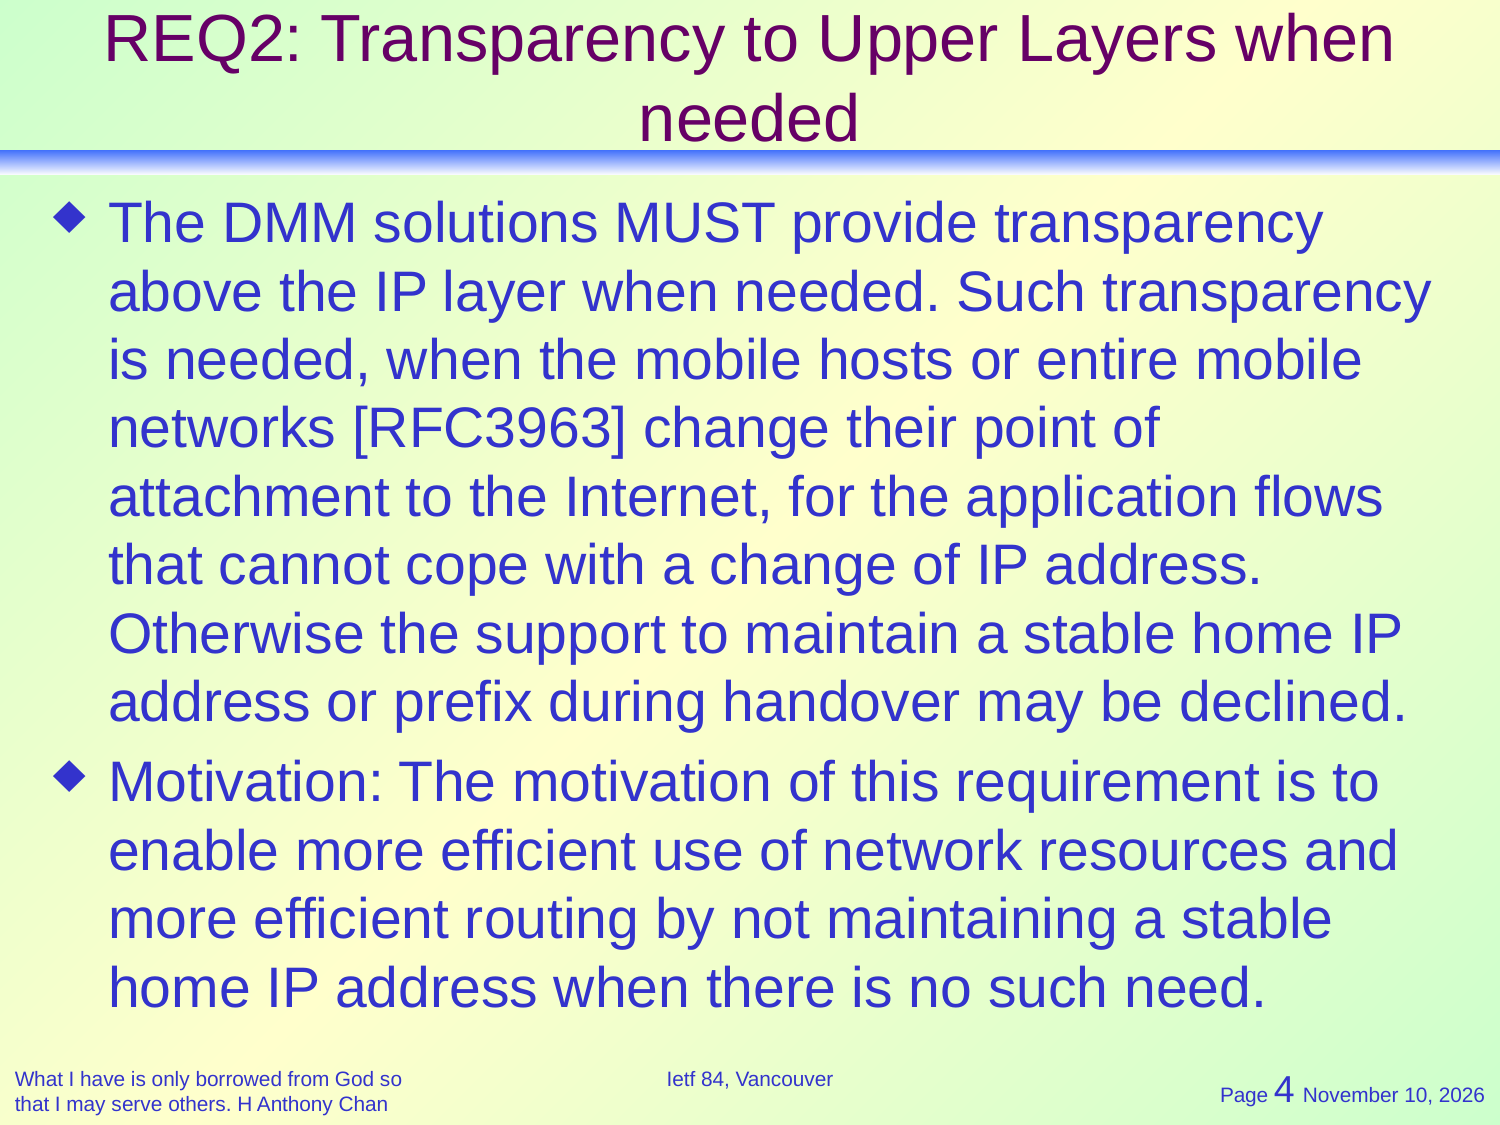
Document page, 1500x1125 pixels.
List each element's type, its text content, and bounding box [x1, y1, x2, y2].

list The DMM solutions MUST provide transparency above the IP layer when needed. Such transparency is needed, when the mobile hosts or entire mobile networks [RFC3963] change their point of attachment to the Internet, for the application flows that cannot cope with a change of IP address. Otherwise the support to maintain a stable home IP address or prefix during handover may be declined. Motivation: The motivation of this requirement is to enable more efficient use of network resources and more efficient routing by not maintaining a stable home IP address when there is no such need. [37, 177, 1463, 1059]
title REQ2: Transparency to Upper Layers when needed [0, 0, 1500, 151]
